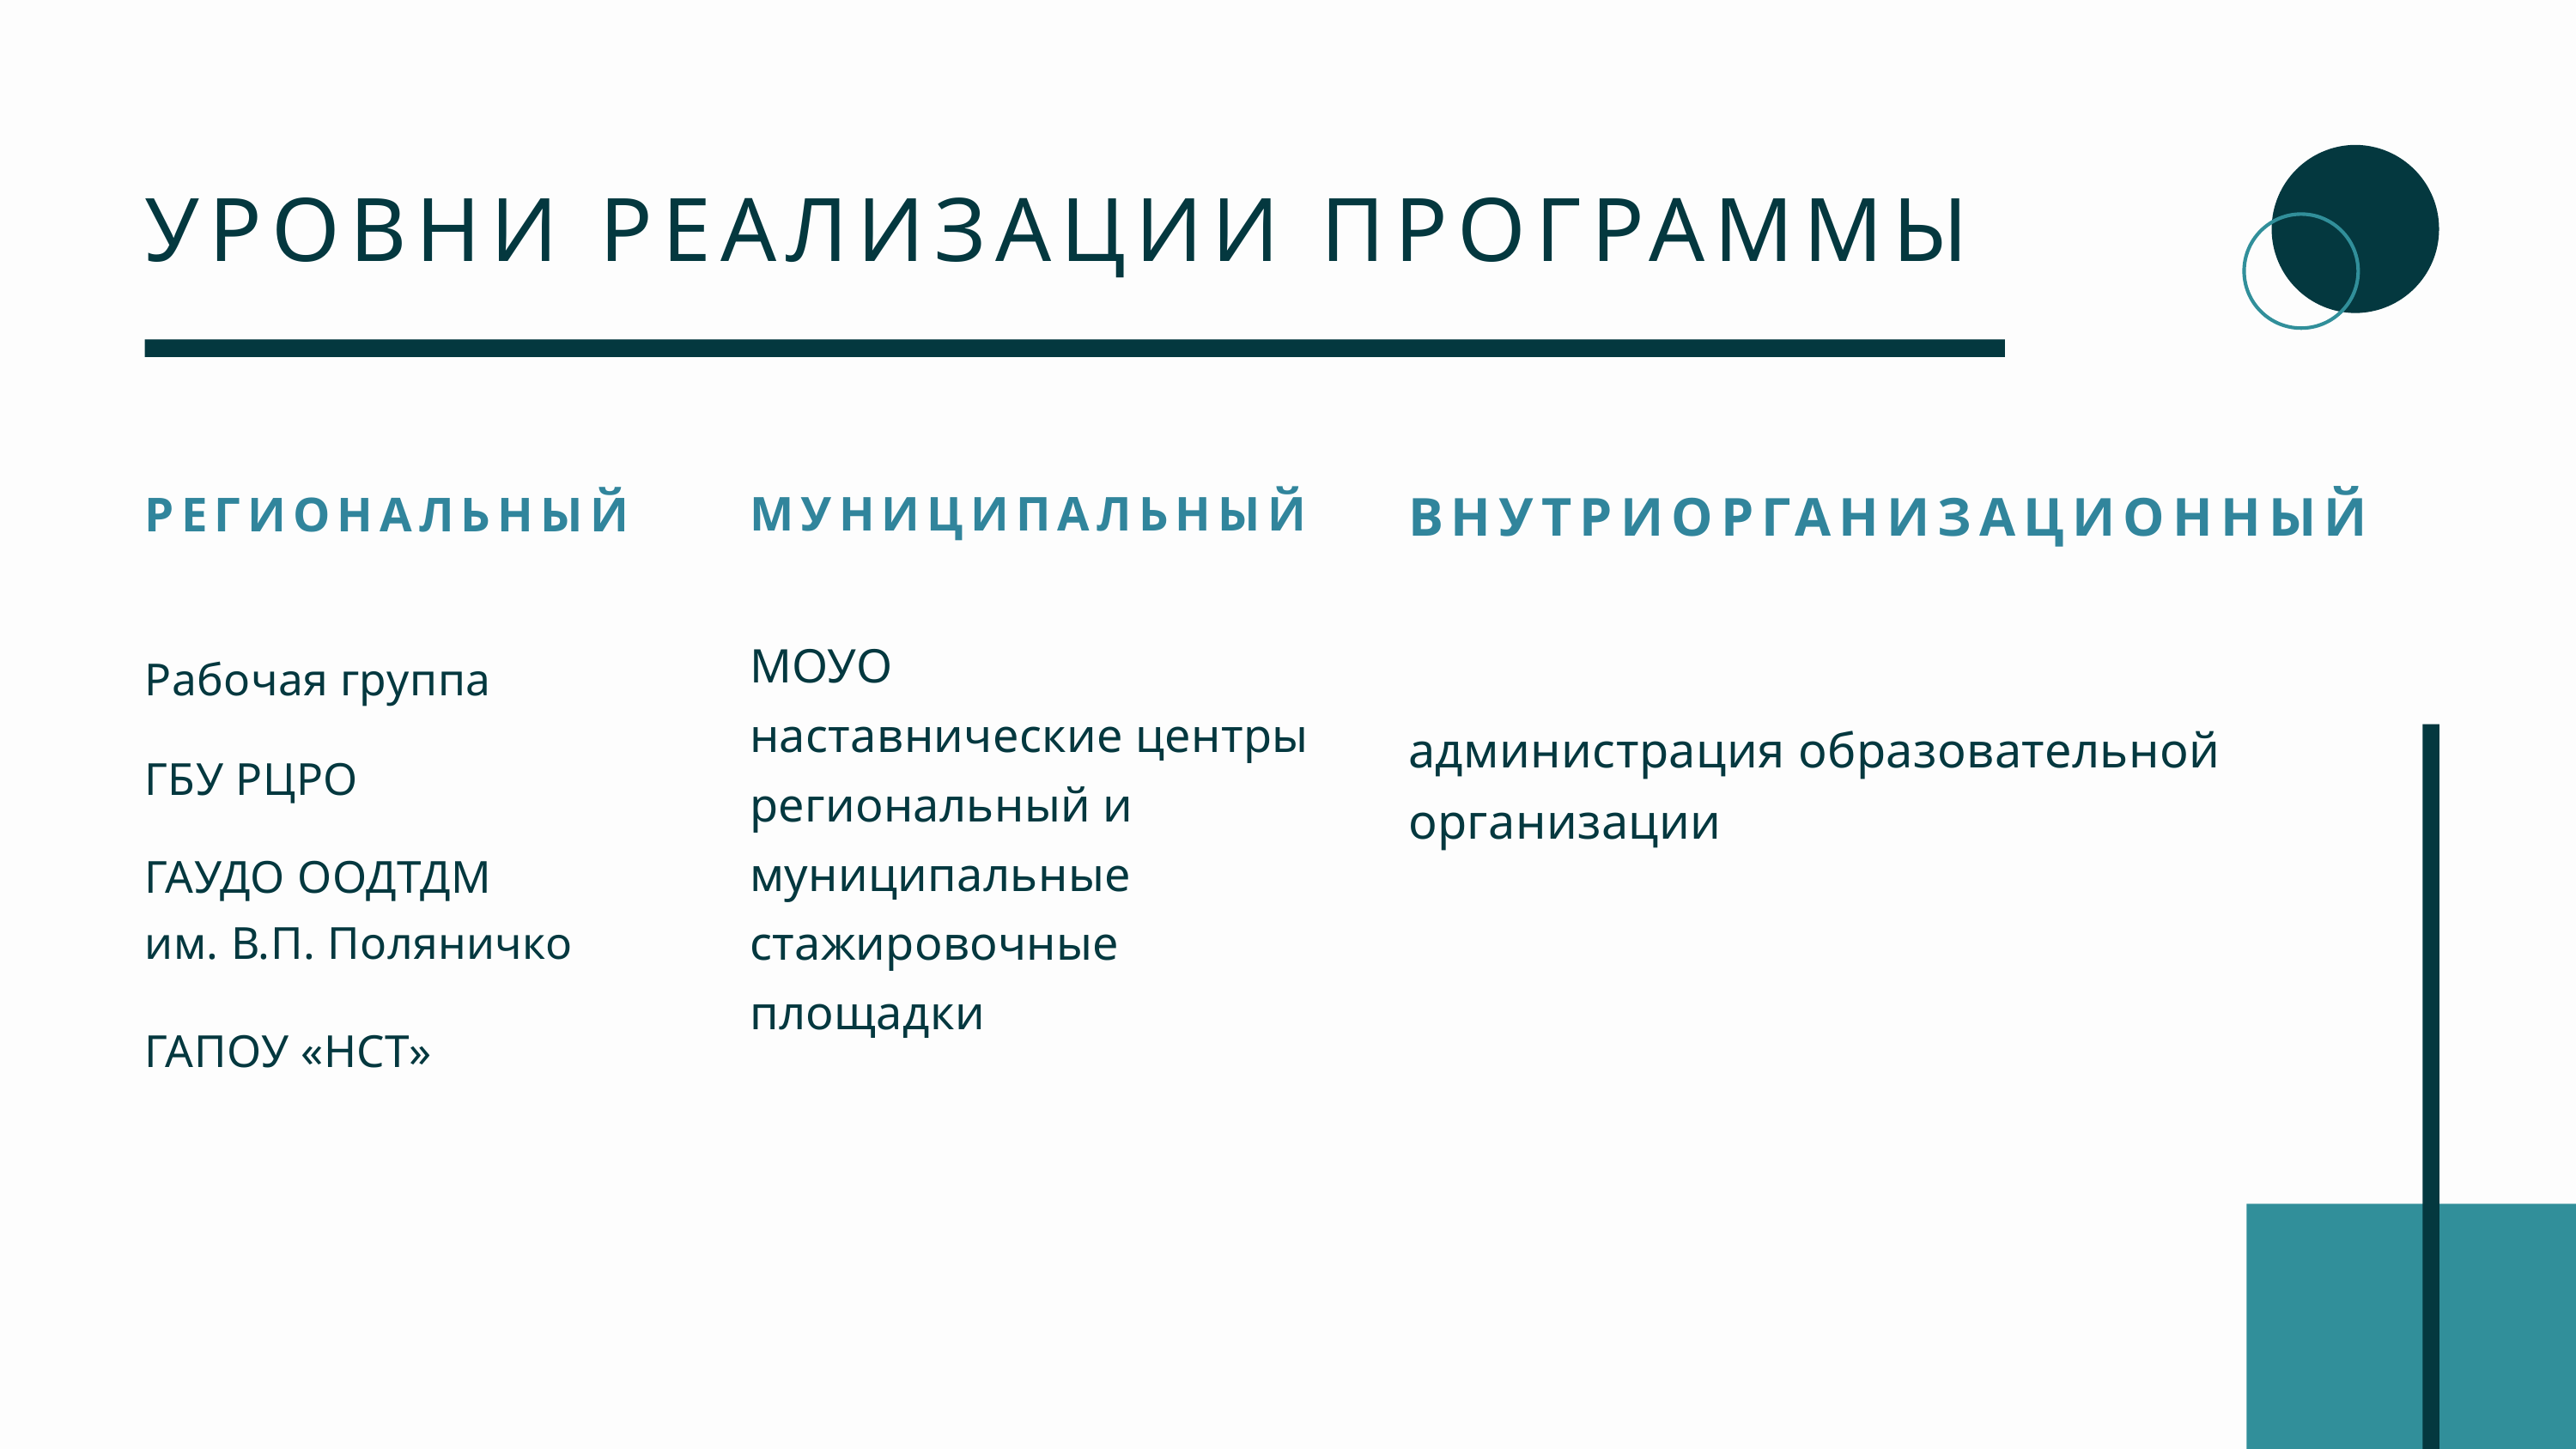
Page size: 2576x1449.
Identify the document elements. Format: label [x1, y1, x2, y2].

text_box [2422, 724, 2439, 1449]
text_box [749, 475, 1342, 1103]
text_box [2242, 211, 2360, 330]
text_box [2270, 144, 2440, 313]
text_box [2439, 1203, 2576, 1449]
text_box [144, 167, 2008, 358]
text_box [144, 475, 655, 1146]
text_box [2246, 1203, 2422, 1449]
text_box [1407, 473, 2405, 915]
